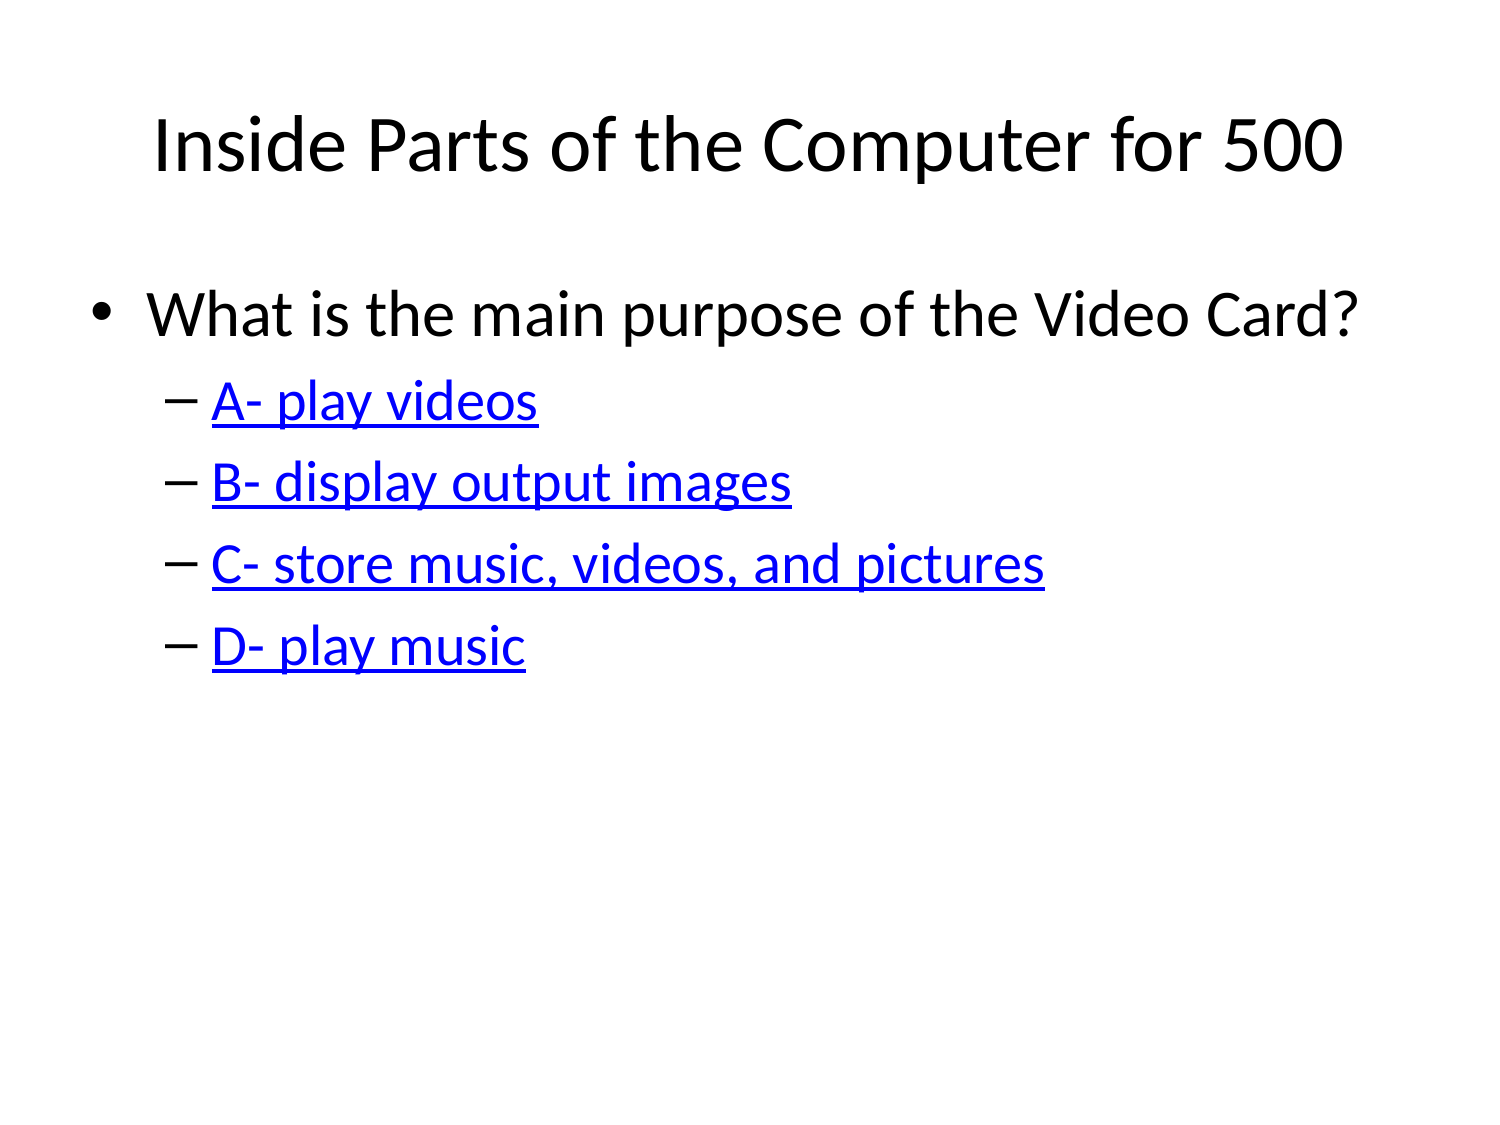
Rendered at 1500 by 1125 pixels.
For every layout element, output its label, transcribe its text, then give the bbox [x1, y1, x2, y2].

list What is the main purpose of the Video Card? A- play videos B- display output images C- store music, videos, and pictures D- play music [75, 262, 1425, 1005]
title Inside Parts of the Computer for 500 [75, 45, 1425, 233]
